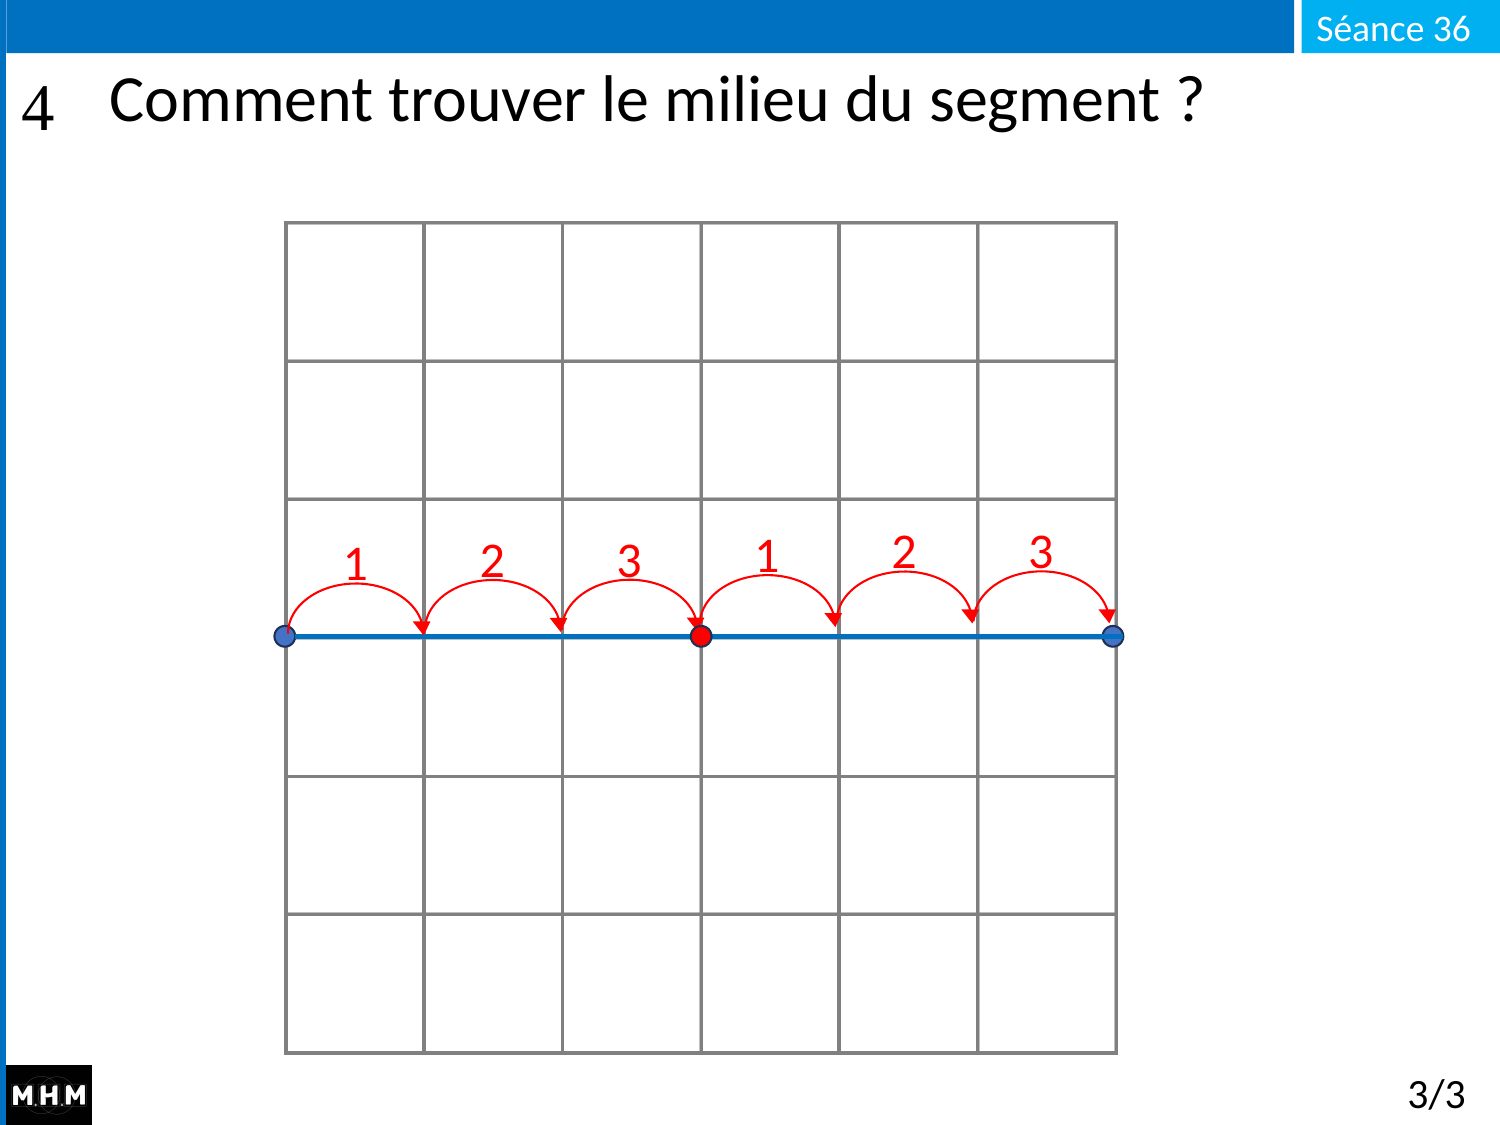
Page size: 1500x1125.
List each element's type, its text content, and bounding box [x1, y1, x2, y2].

picture [279, 215, 1124, 1060]
text_box [273, 626, 279, 647]
list 3/3 [1373, 1064, 1500, 1125]
title Comment trouver le milieu du segment ? [94, 57, 1389, 144]
picture [6, 1065, 92, 1125]
